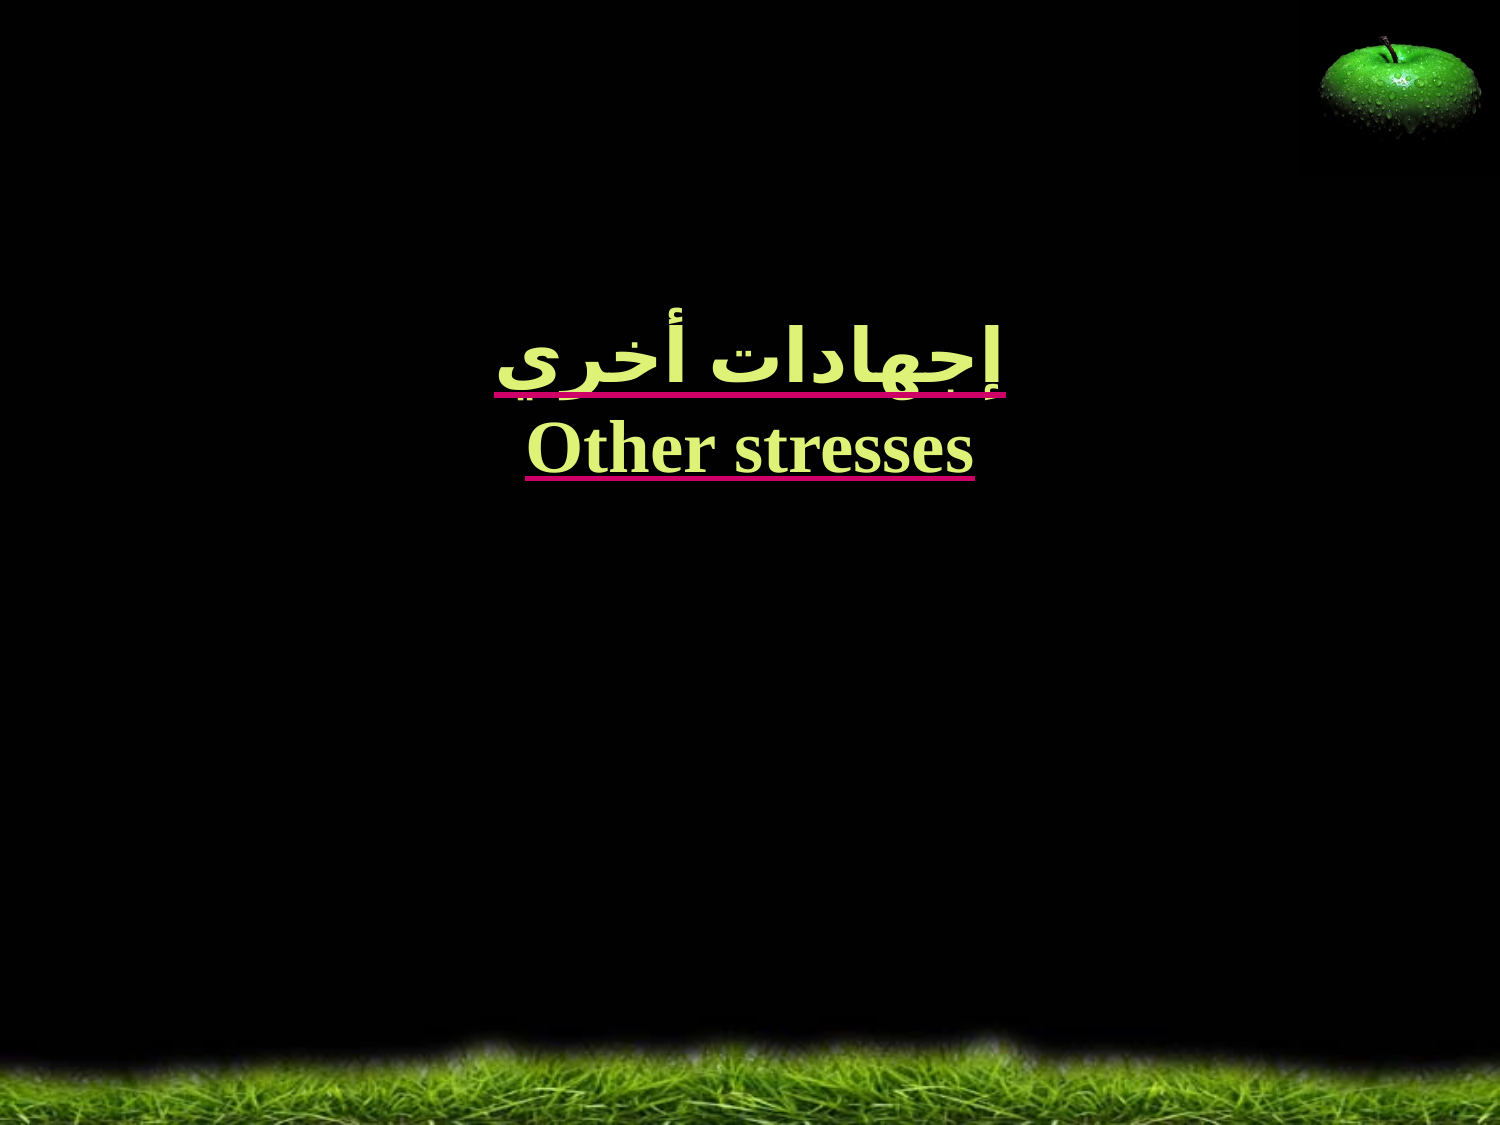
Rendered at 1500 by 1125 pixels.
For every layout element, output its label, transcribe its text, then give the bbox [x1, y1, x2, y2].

text_box إجهادات أخري Other stresses [275, 299, 1225, 540]
picture [0, 0, 1500, 1125]
